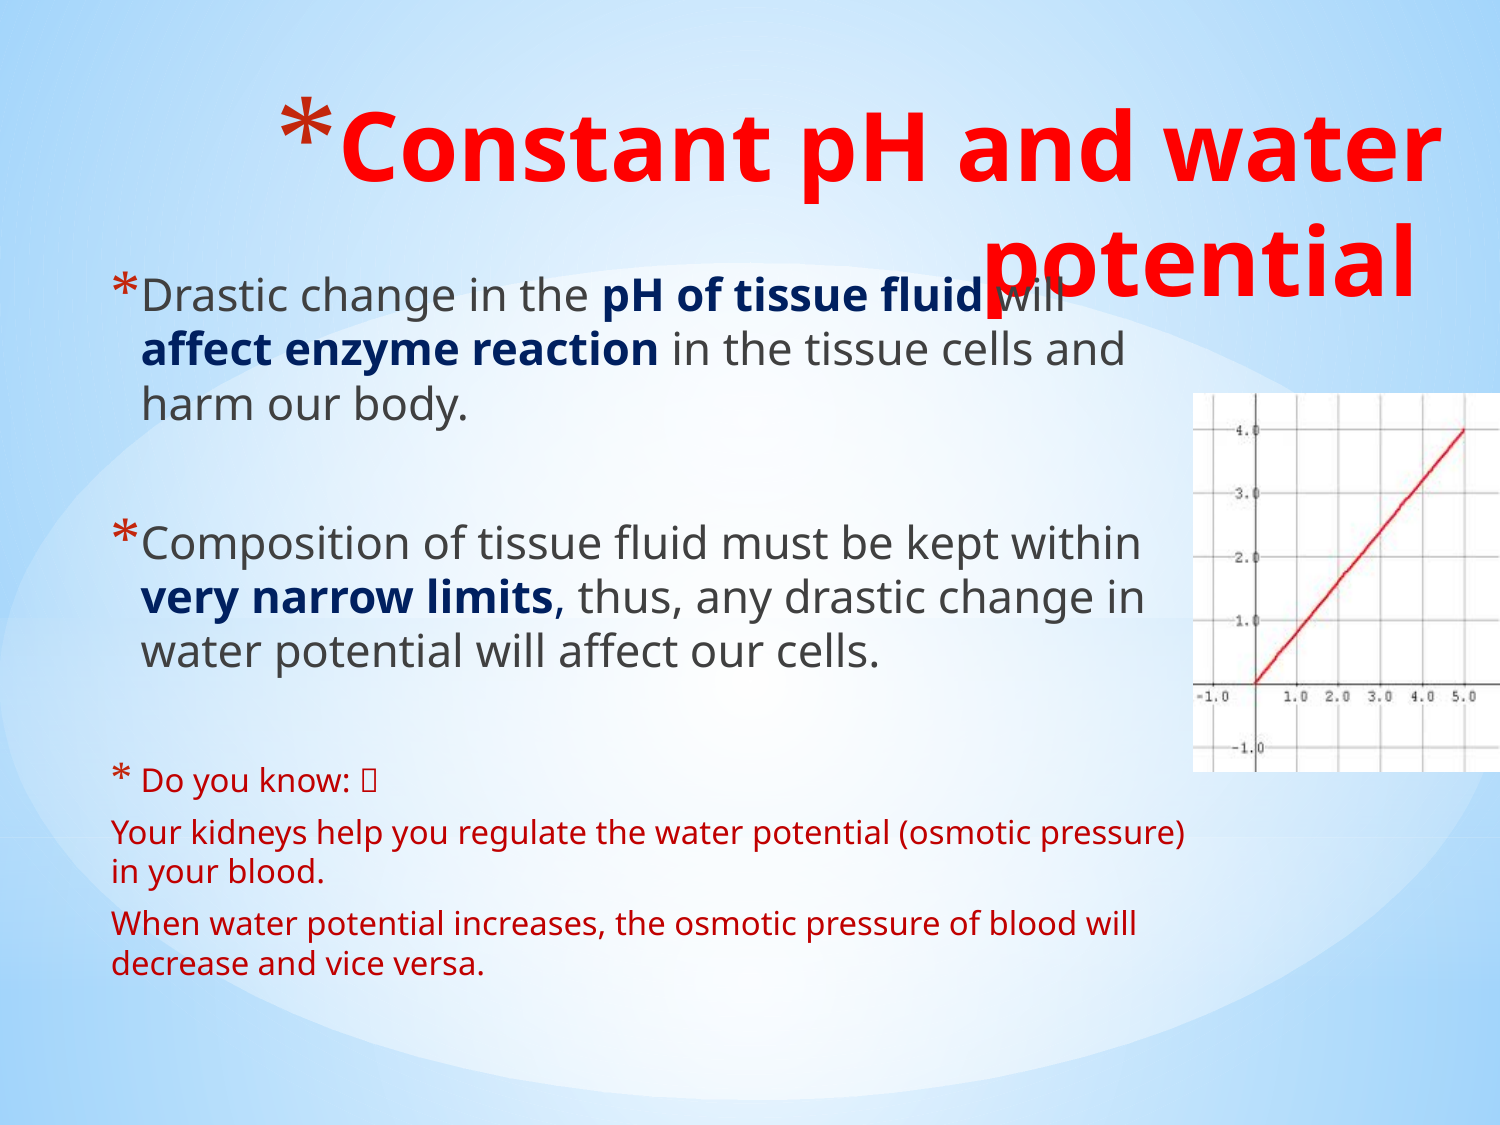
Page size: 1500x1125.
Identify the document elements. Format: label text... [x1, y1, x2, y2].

list Drastic change in the pH of tissue fluid will affect enzyme reaction in the tissue cells and harm our body. Composition of tissue fluid must be kept within very narrow limits, thus, any drastic change in water potential will affect our cells. Do you know:  Your kidneys help you regulate the water potential (osmotic pressure) in your blood. When water potential increases, the osmotic pressure of blood will decrease and vice versa. [88, 258, 1211, 992]
picture [1192, 393, 1500, 772]
title Constant pH and water potential [53, 78, 1459, 266]
